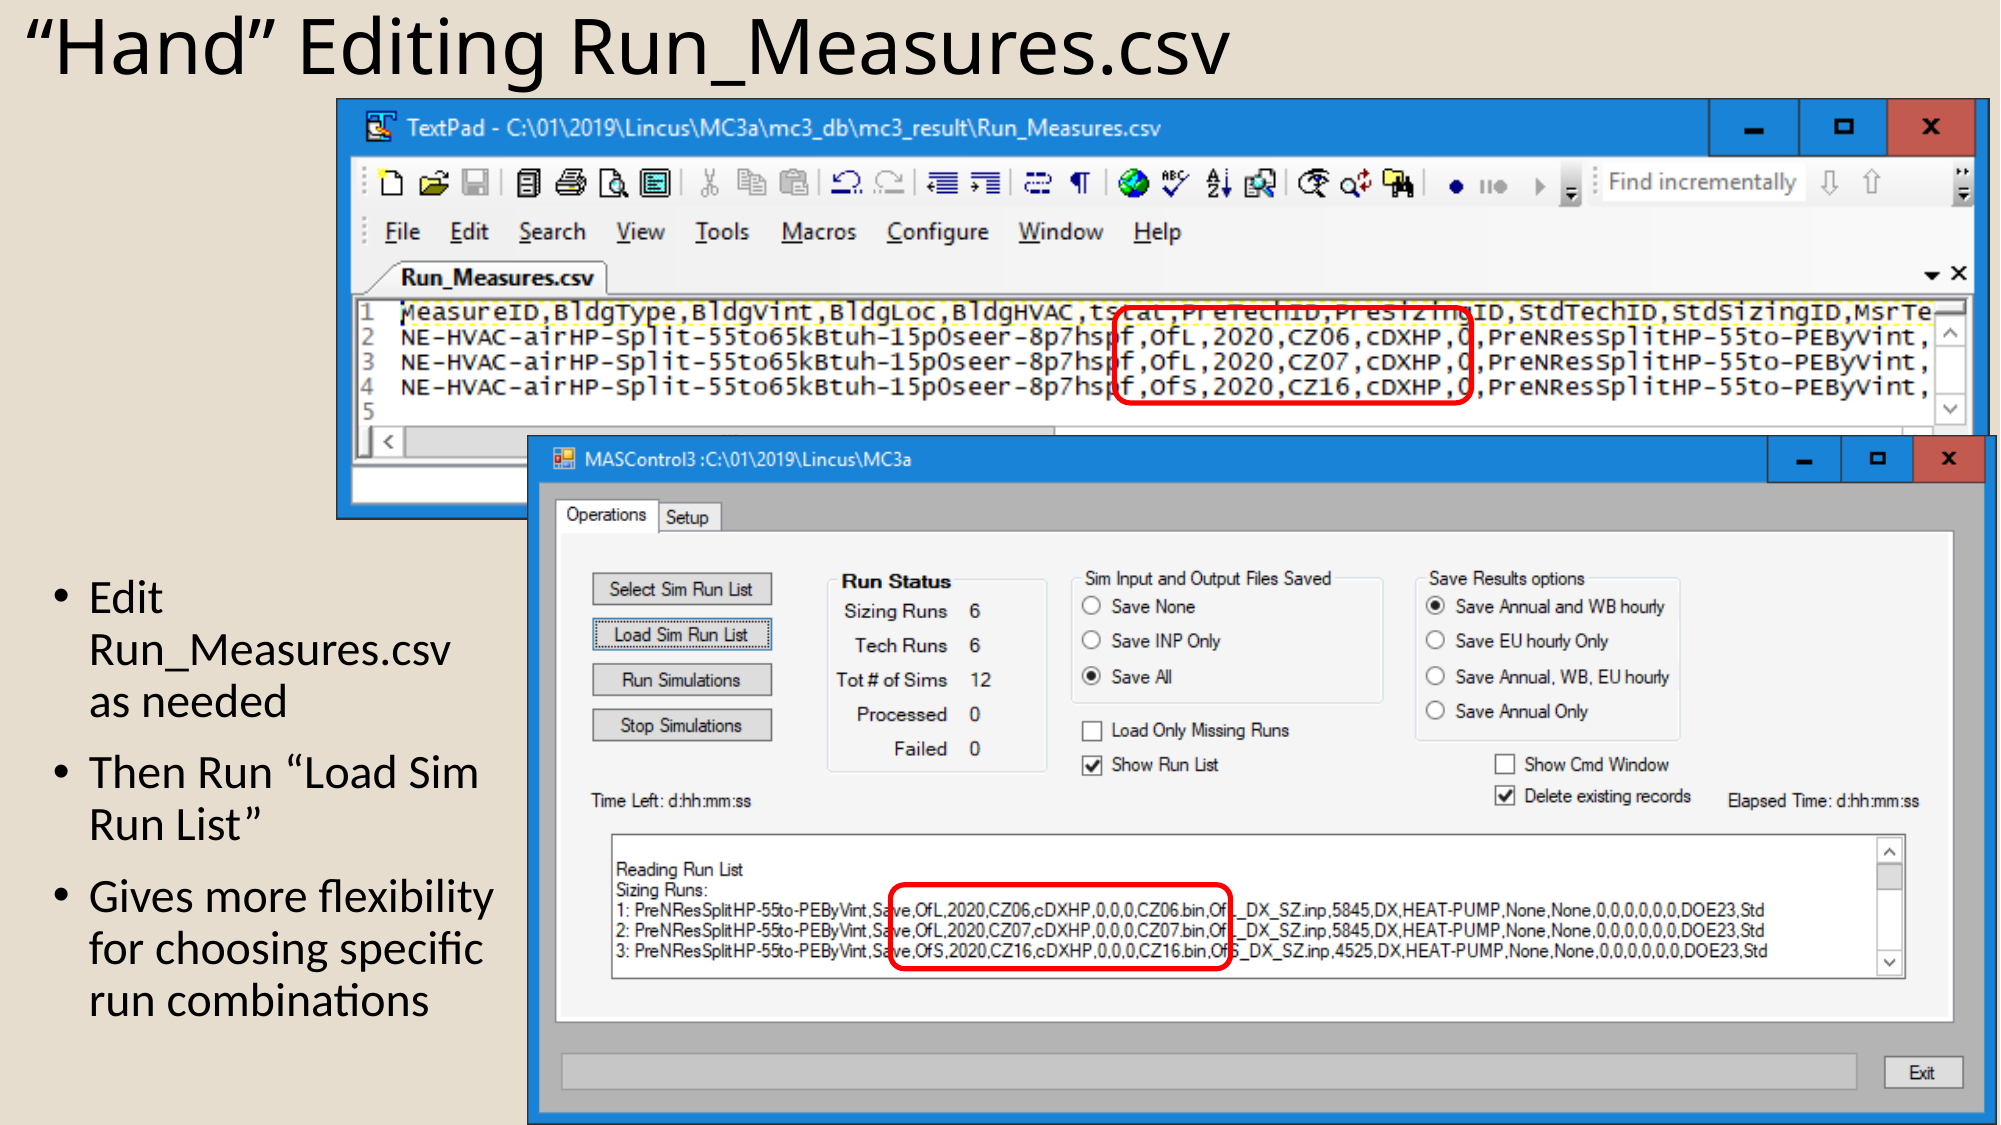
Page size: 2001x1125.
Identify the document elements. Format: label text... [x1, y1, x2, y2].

list Edit Run_Measures.csv as needed Then Run “Load Sim Run List” Gives more flexibility for choosing specific run combinations [37, 564, 511, 1068]
title “Hand” Editing Run_Measures.csv [11, 0, 1737, 99]
picture [336, 98, 1997, 1125]
